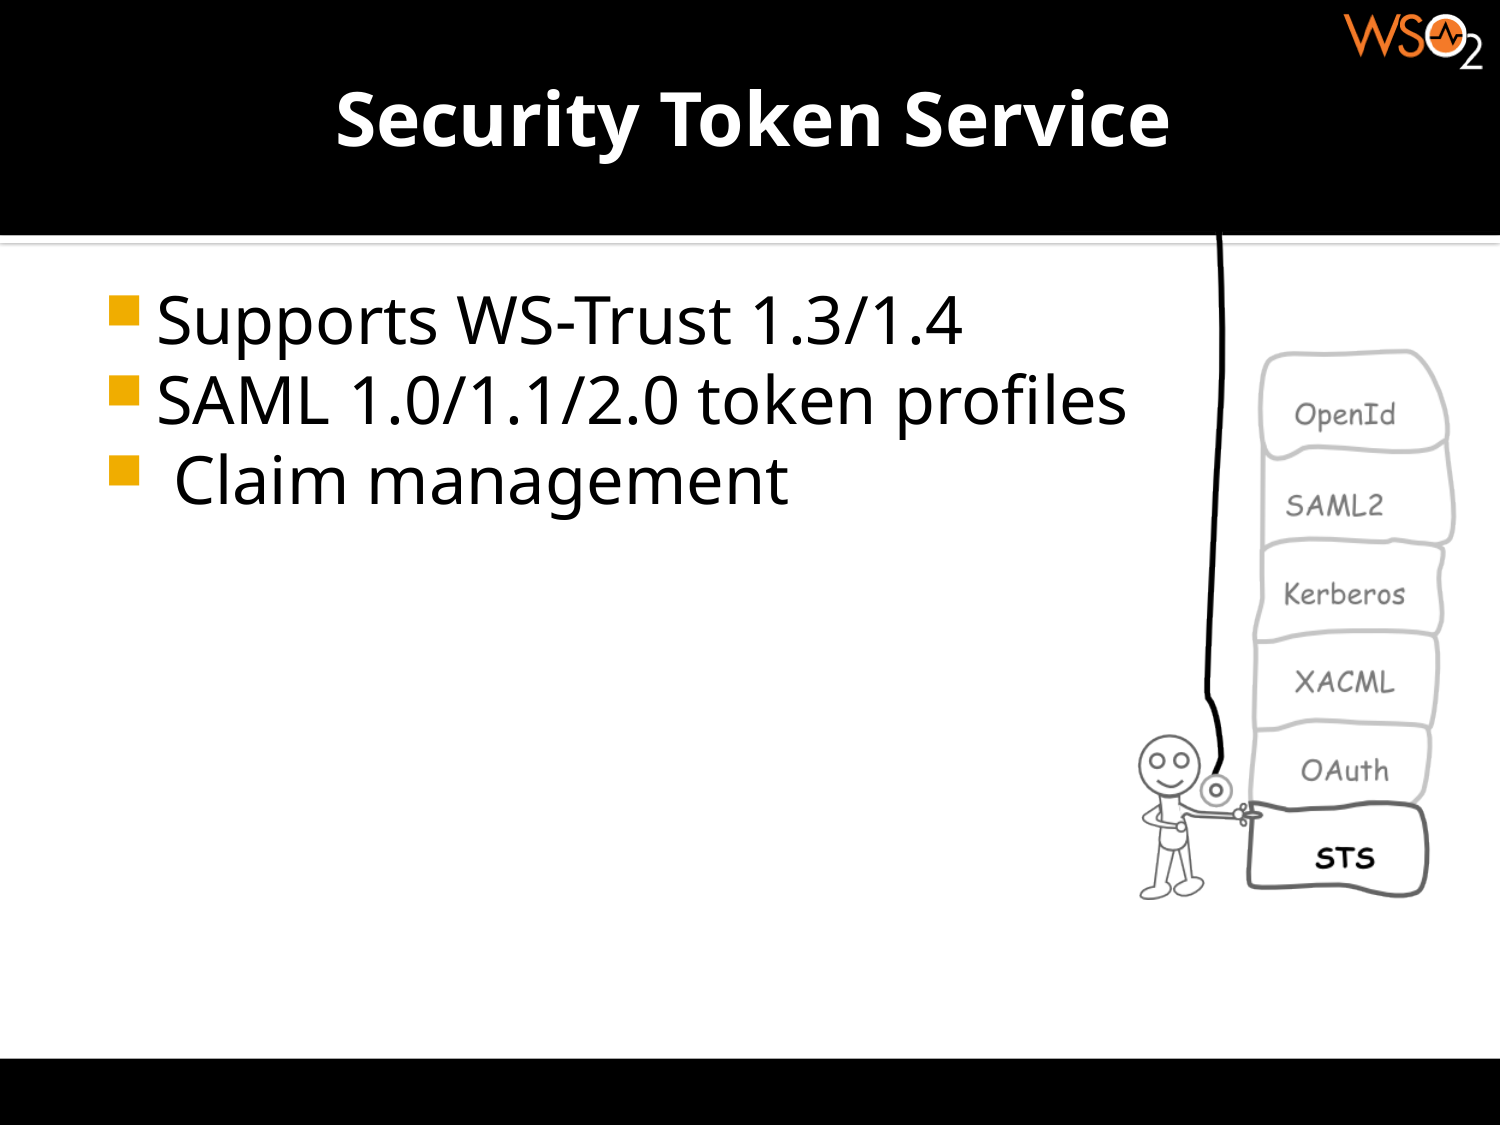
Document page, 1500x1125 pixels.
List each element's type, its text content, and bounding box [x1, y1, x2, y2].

picture [1331, 6, 1500, 76]
picture [1059, 131, 1499, 900]
list Supports WS-Trust 1.3/1.4 SAML 1.0/1.1/2.0 token profiles Claim management [75, 262, 1425, 1005]
text_box Security Token Service [0, 18, 1500, 216]
text_box [0, 1058, 1500, 1125]
